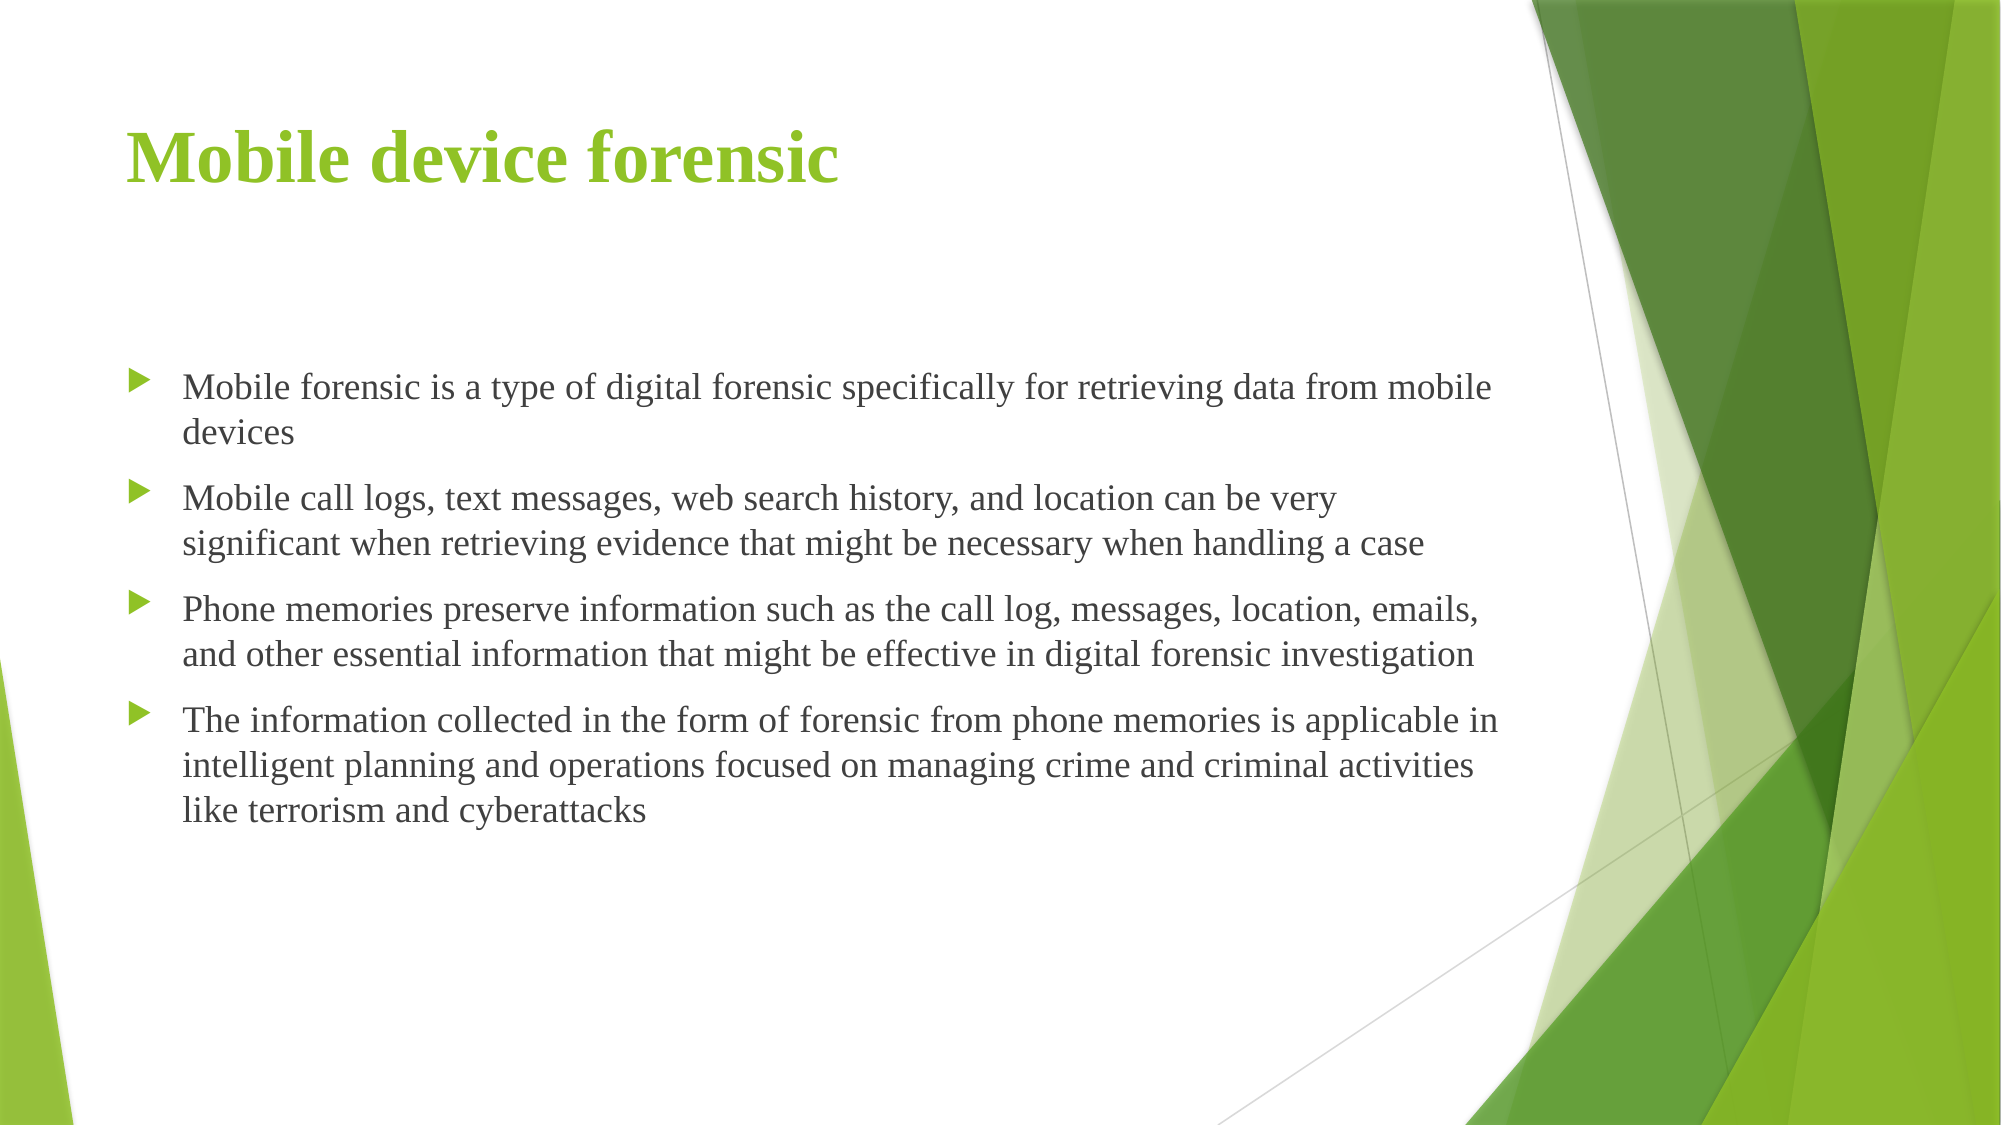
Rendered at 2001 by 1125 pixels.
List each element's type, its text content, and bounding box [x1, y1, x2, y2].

title Mobile device forensic [111, 99, 1522, 317]
list Mobile forensic is a type of digital forensic specifically for retrieving data from mobile devices Mobile call logs, text messages, web search history, and location can be very significant when retrieving evidence that might be necessary when handling a case Phone memories preserve information such as the call log, messages, location, emails, and other essential information that might be effective in digital forensic investigation The information collected in the form of forensic from phone memories is applicable in intelligent planning and operations focused on managing crime and criminal activities like terrorism and cyberattacks [111, 354, 1522, 992]
